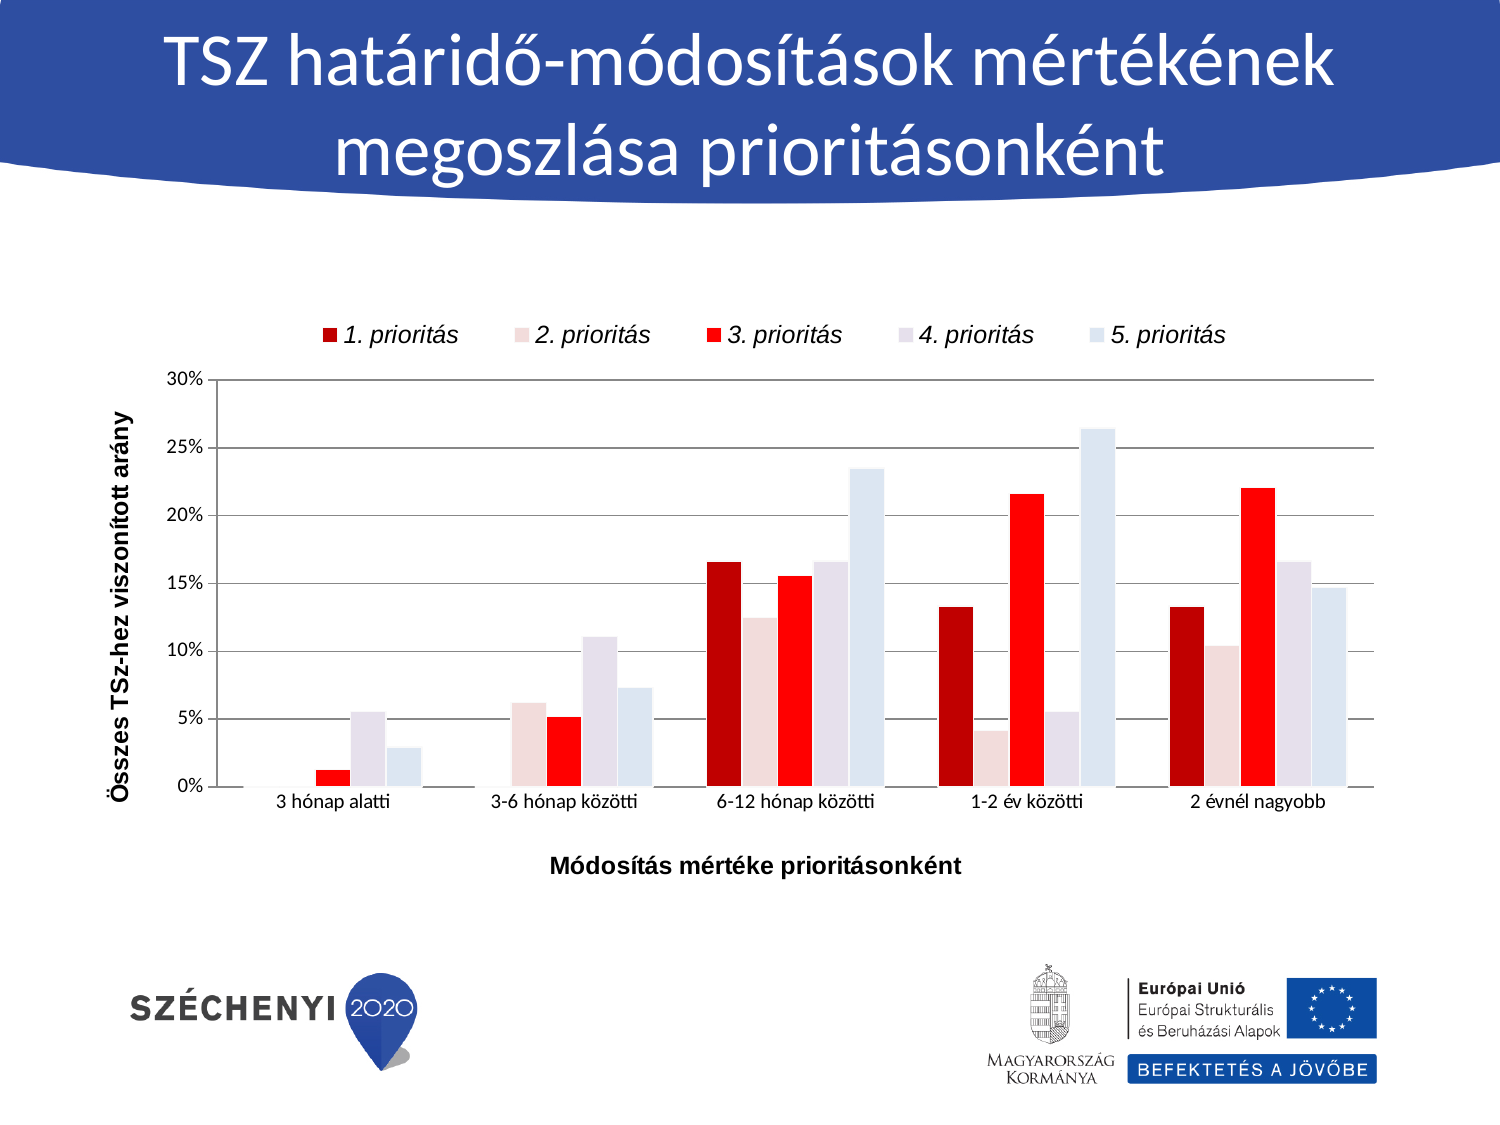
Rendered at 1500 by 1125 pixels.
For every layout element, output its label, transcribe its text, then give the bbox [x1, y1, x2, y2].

chart [76, 272, 1424, 908]
text_box TSZ határidő-módosítások mértékének megoszlása prioritásonként [74, 30, 1425, 171]
picture [0, 0, 1500, 1125]
